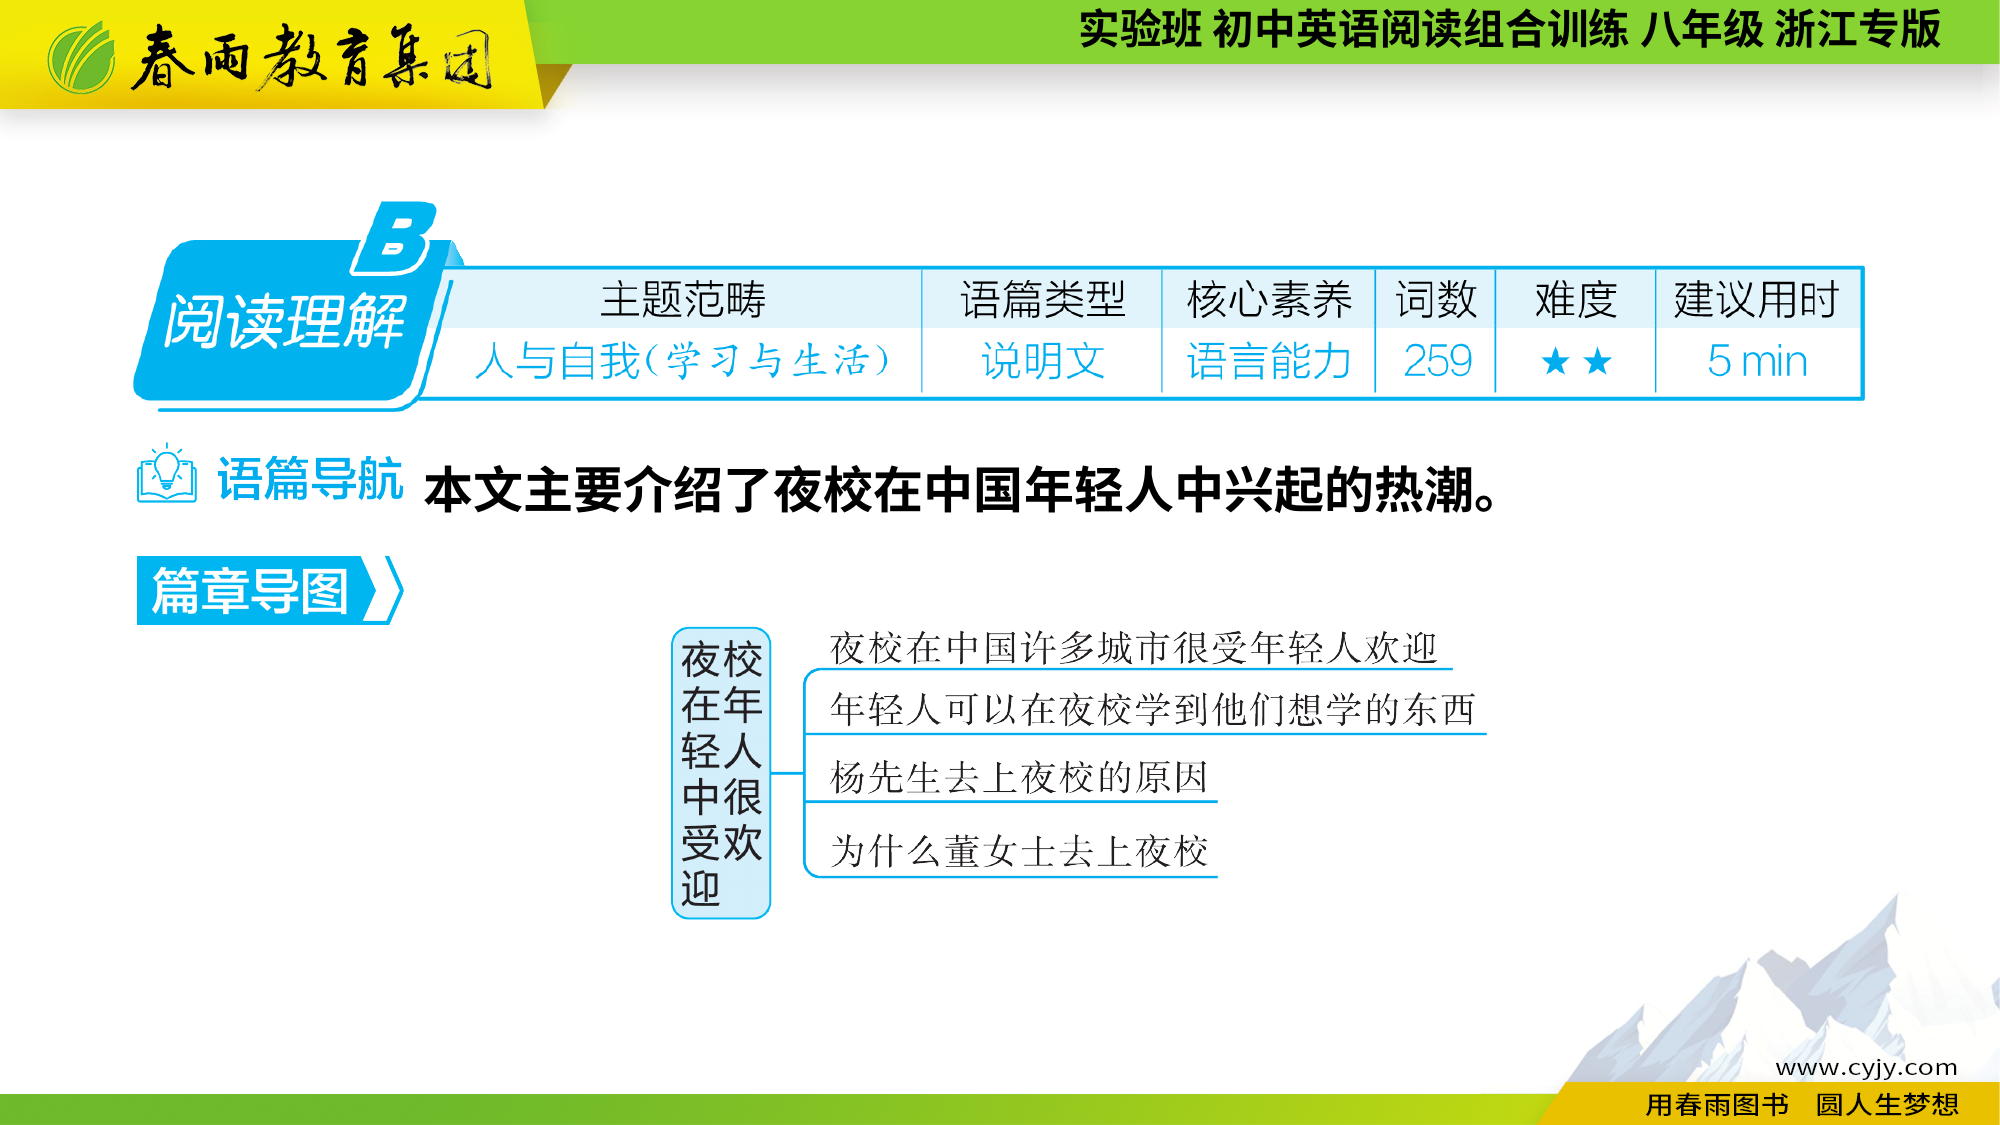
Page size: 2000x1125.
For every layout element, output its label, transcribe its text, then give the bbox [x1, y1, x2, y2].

picture [0, 0, 2000, 1125]
list 本文主要介绍了夜校在中国年轻人中兴起的热潮。 [59, 420, 1944, 527]
